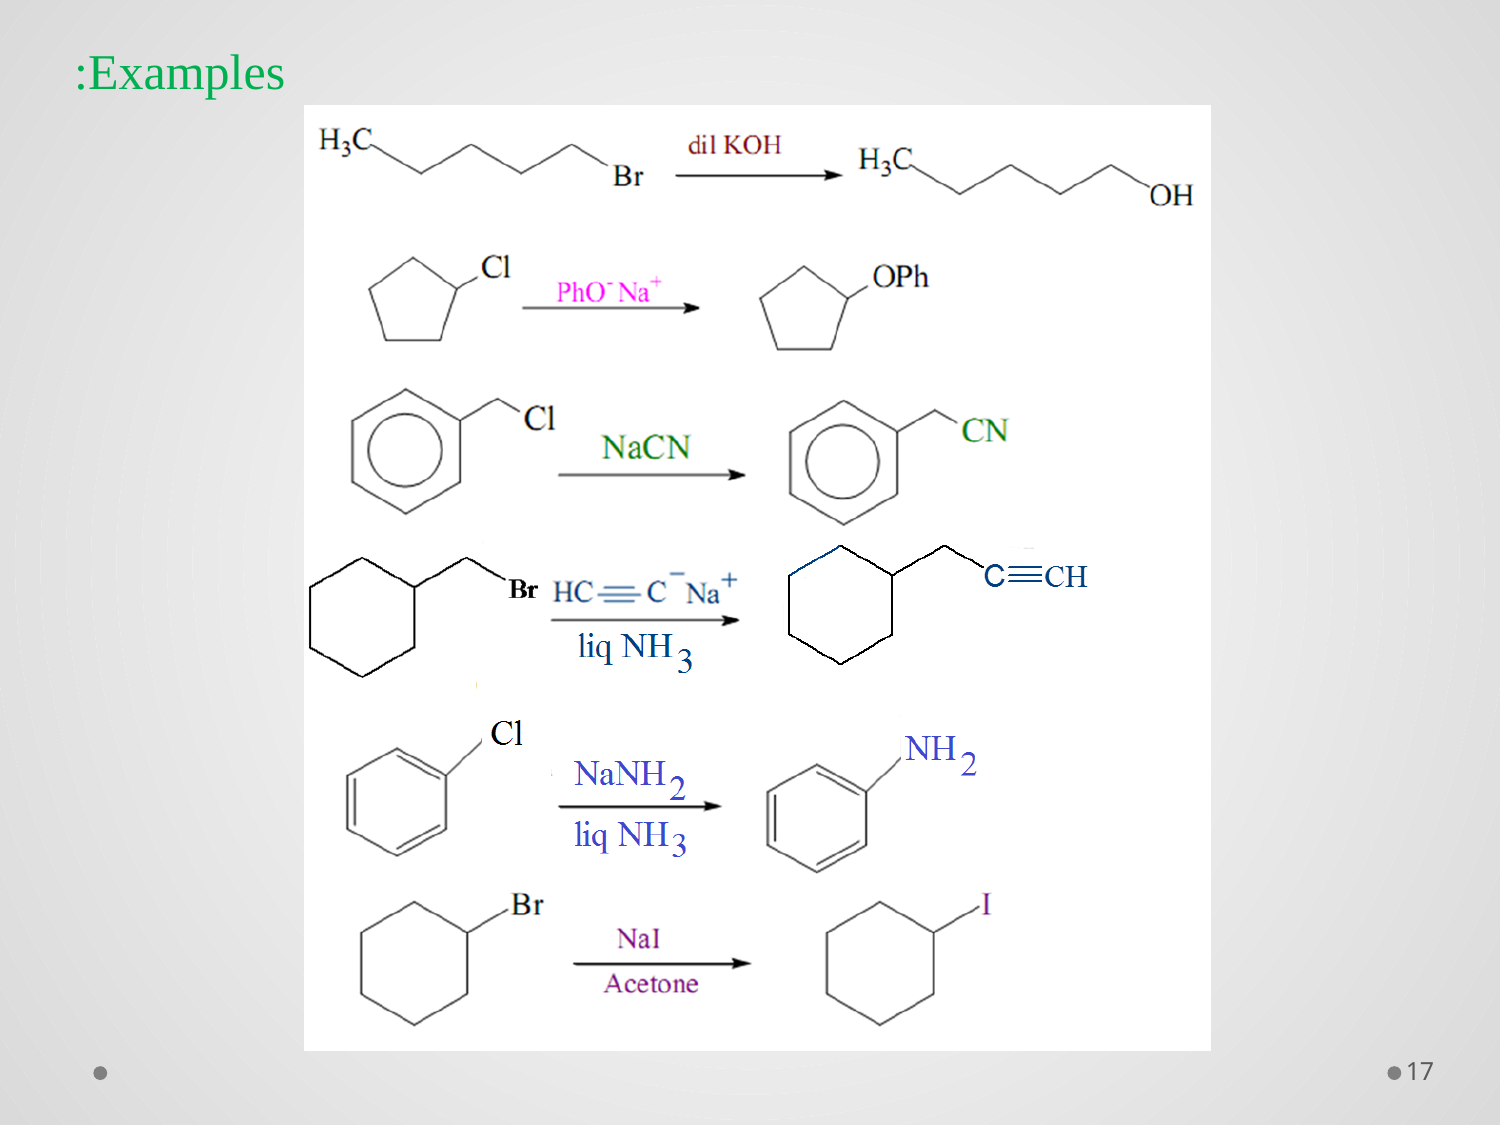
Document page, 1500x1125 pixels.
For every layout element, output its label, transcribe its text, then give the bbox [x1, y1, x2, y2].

text_box Examples: [59, 32, 301, 108]
picture [304, 105, 1211, 1051]
slide_number 17 [1401, 1042, 1494, 1103]
